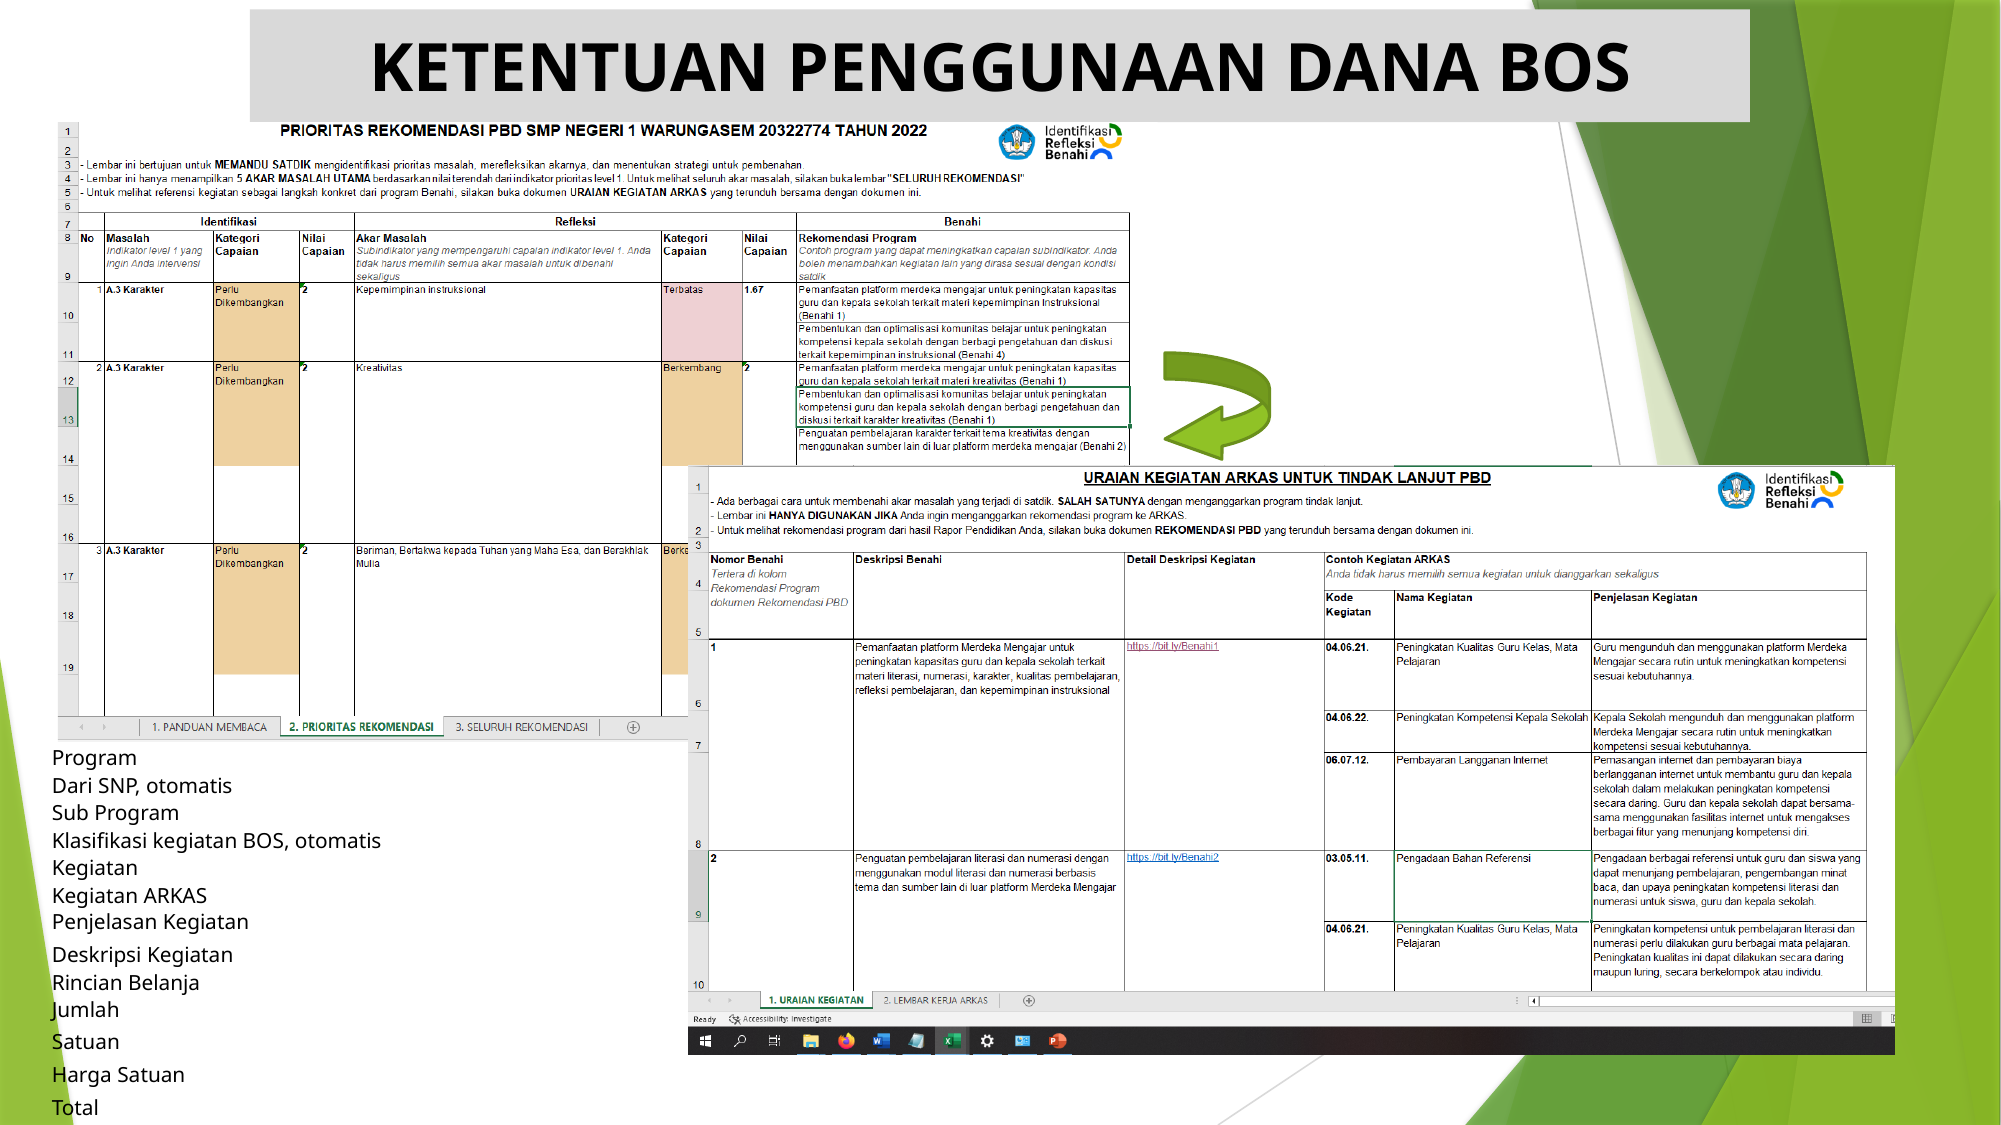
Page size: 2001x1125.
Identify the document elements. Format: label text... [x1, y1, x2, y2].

table_cell Satuan [50, 1026, 649, 1059]
text_box KETENTUAN PENGGUNAAN DANA BOS [252, 17, 1750, 113]
table_header Program Dari SNP, otomatis [50, 742, 649, 796]
table_cell Penjelasan Kegiatan [50, 906, 649, 939]
text_box [1163, 351, 1272, 461]
table_cell Harga Satuan [50, 1059, 649, 1092]
table_cell Sub Program Klasifikasi kegiatan BOS, otomatis [50, 796, 649, 851]
table_cell Kegiatan Kegiatan ARKAS [50, 851, 649, 906]
table_cell Deskripsi Kegiatan Rincian Belanja [50, 939, 649, 993]
text_box [248, 8, 1751, 124]
table_cell Total [50, 1092, 649, 1124]
table_cell Jumlah [50, 993, 649, 1026]
picture [57, 121, 1896, 1056]
text_box [1167, 355, 1268, 404]
